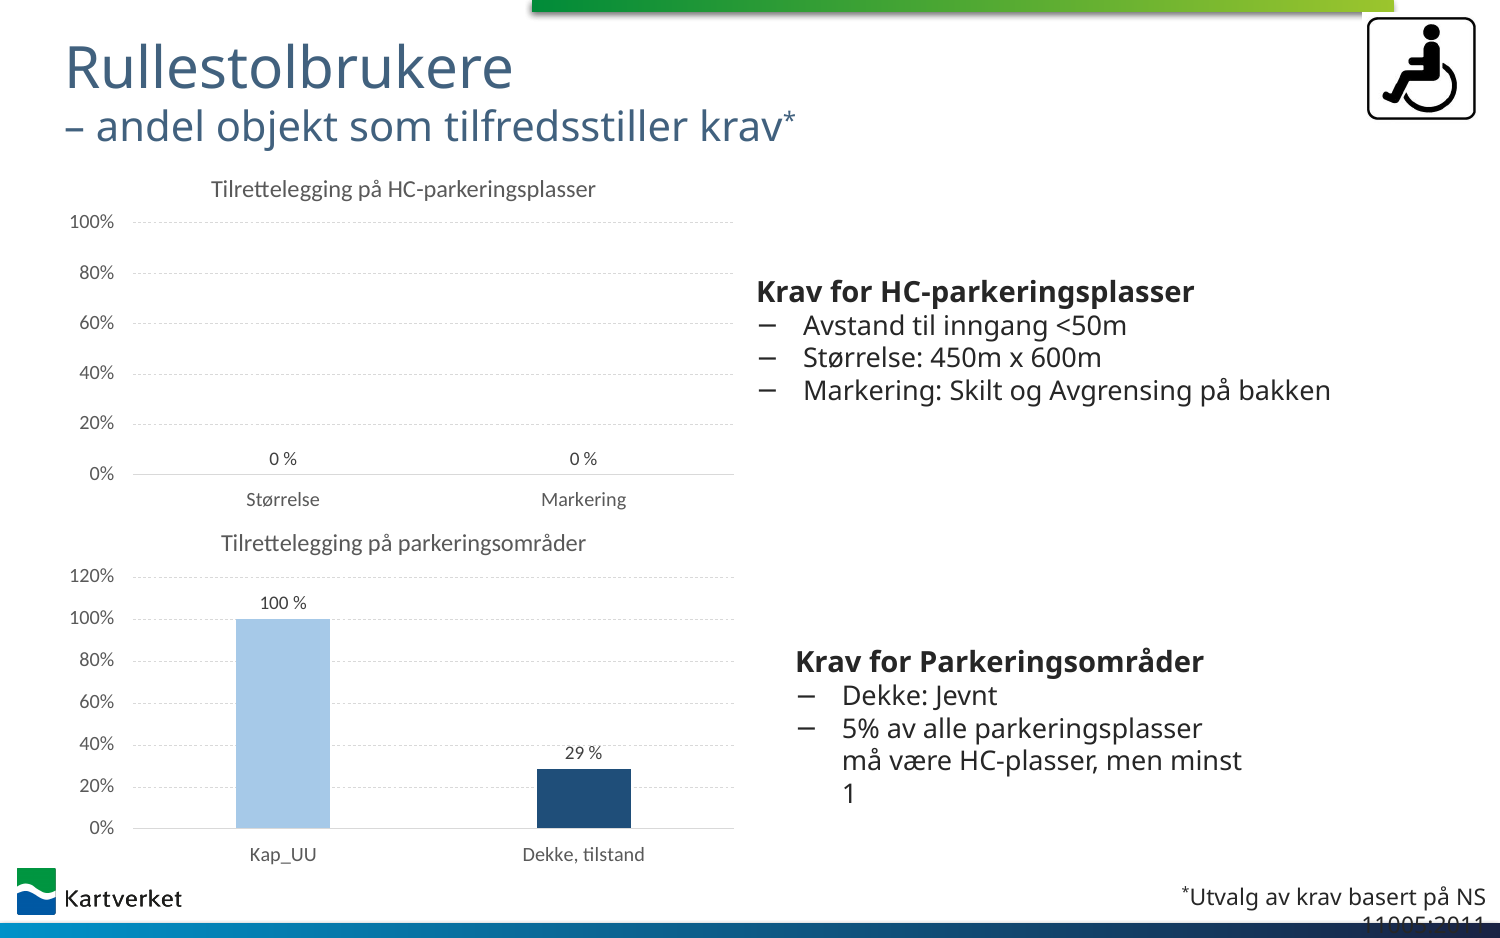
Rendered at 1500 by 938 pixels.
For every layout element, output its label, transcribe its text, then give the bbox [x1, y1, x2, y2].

picture [62, 166, 746, 519]
picture [1362, 12, 1481, 126]
text_box Krav for Parkeringsområder Dekke: Jevnt 5% av alle parkeringsplasser må være HC-plasser, men minst 1 [780, 636, 1261, 816]
text_box Krav for HC-parkeringsplasser Avstand til inngang <50m Størrelse: 450m x 600m Markering: Skilt og Avgrensing på bakken [750, 265, 1346, 413]
picture [62, 520, 746, 874]
text_box *Utvalg av krav basert på NS 11005:2011 [1068, 873, 1500, 938]
text_box Rullestolbrukere – andel objekt som tilfredsstiller krav* [49, 25, 1431, 158]
